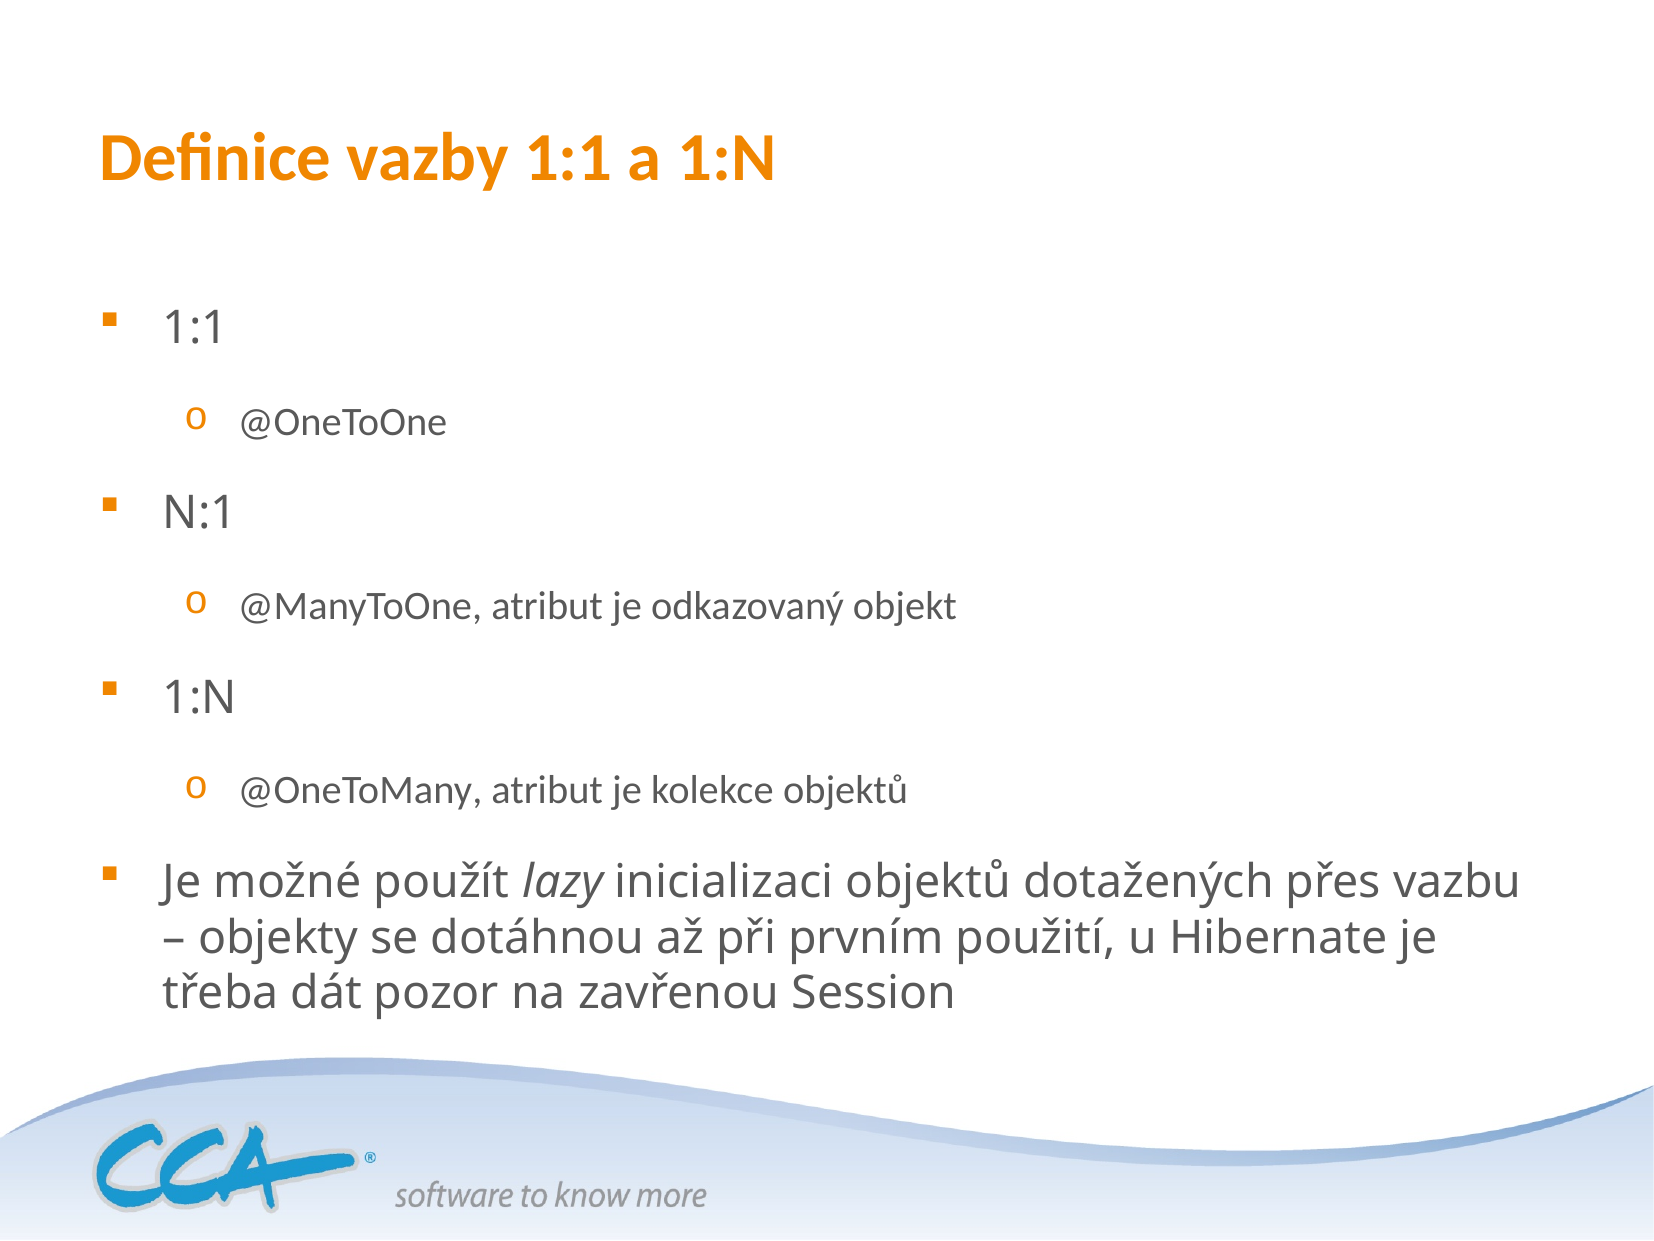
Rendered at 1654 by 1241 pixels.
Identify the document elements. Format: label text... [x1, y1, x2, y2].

picture [0, 0, 1654, 1240]
title Definice vazby 1:1 a 1:N [82, 49, 1571, 257]
list 1:1 @OneToOne N:1 @ManyToOne, atribut je odkazovaný objekt 1:N @OneToMany, atribut je kolekce objektů Je možné použít lazy inicializaci objektů dotažených přes vazbu – objekty se dotáhnou až při prvním použití, u Hibernate je třeba dát pozor na zavřenou Session [82, 289, 1571, 1034]
